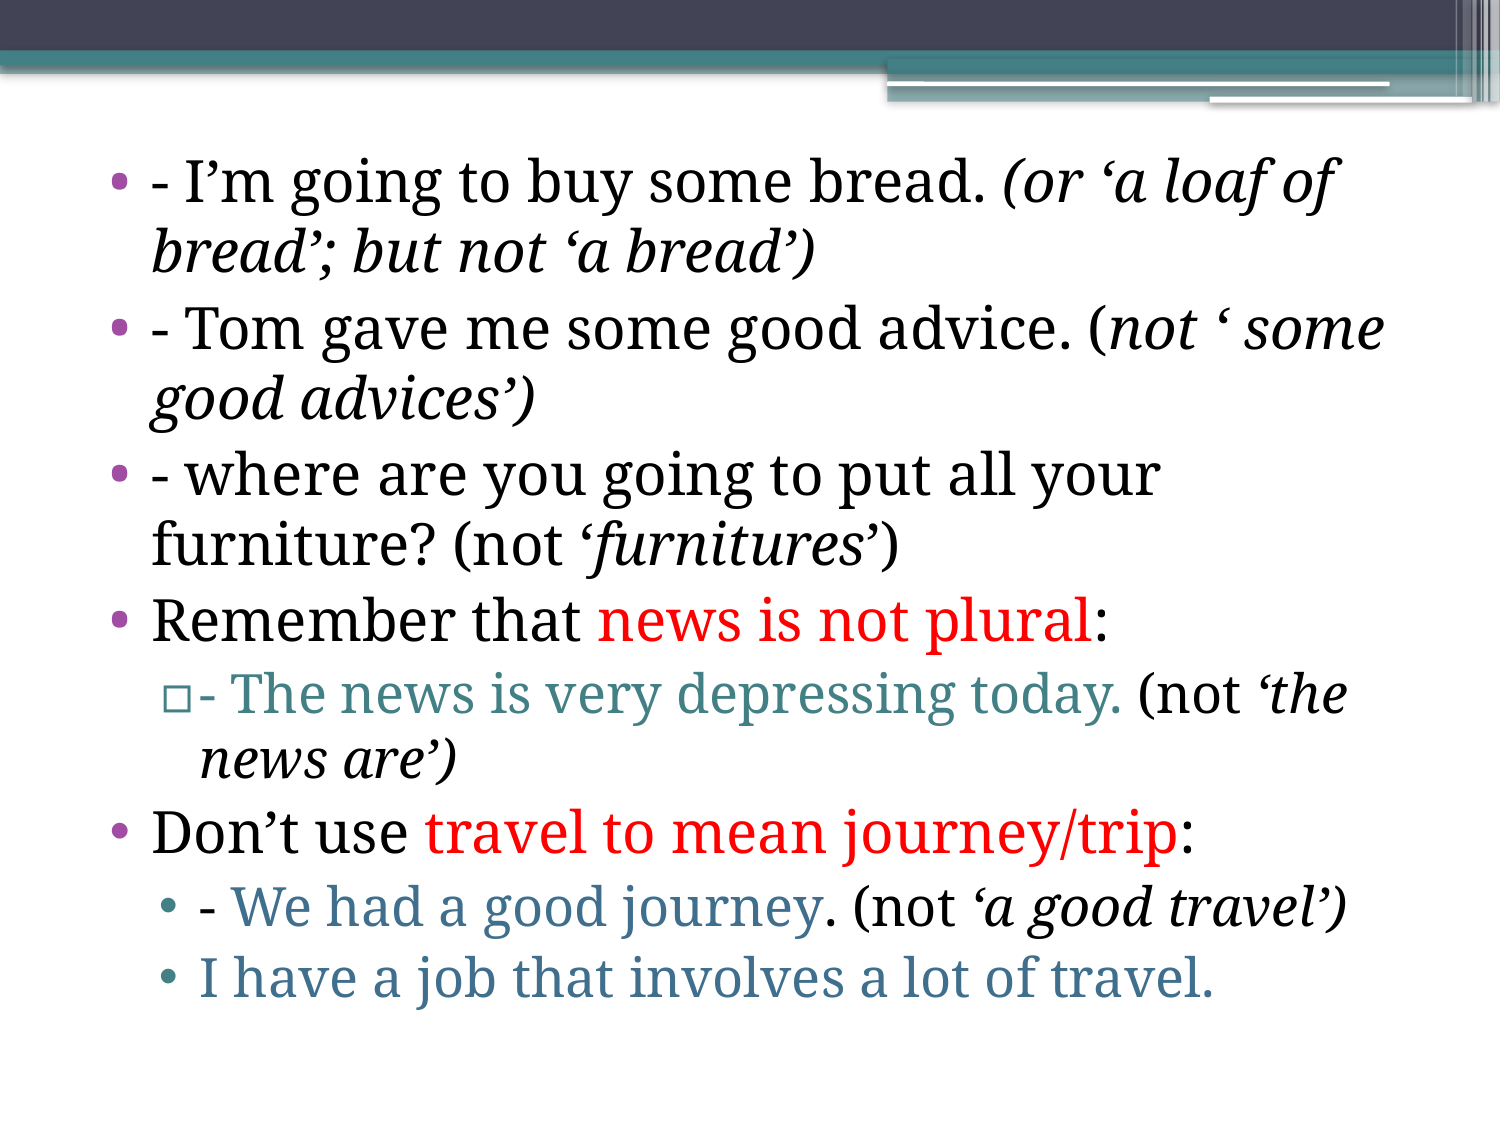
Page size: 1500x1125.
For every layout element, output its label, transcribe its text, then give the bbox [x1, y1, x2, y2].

list - I’m going to buy some bread. (or ‘a loaf of bread’; but not ‘a bread’) - Tom gave me some good advice. (not ‘ some good advices’) - where are you going to put all your furniture? (not ‘furnitures’) Remember that news is not plural: - The news is very depressing today. (not ‘the news are’) Don’t use travel to mean journey/trip: - We had a good journey. (not ‘a good travel’) I have a job that involves a lot of travel. [76, 137, 1427, 1047]
